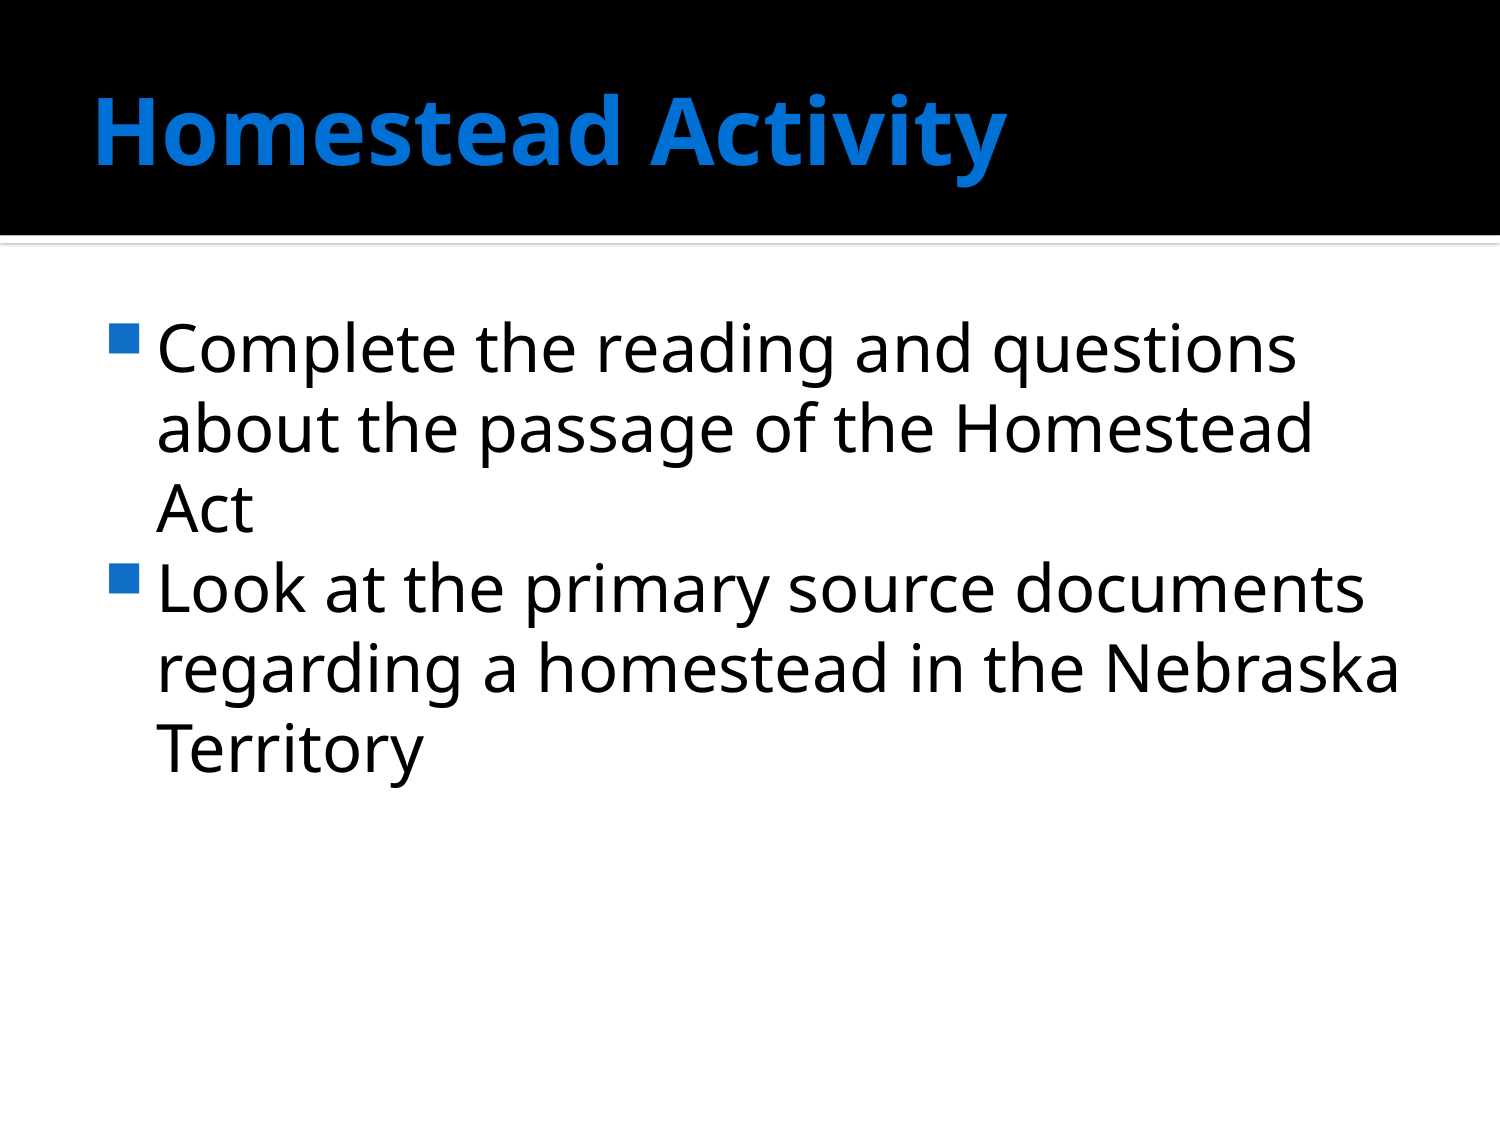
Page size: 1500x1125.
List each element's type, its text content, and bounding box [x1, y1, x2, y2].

title Homestead Activity [75, 25, 1425, 231]
list Complete the reading and questions about the passage of the Homestead Act Look at the primary source documents regarding a homestead in the Nebraska Territory [75, 291, 1425, 1050]
